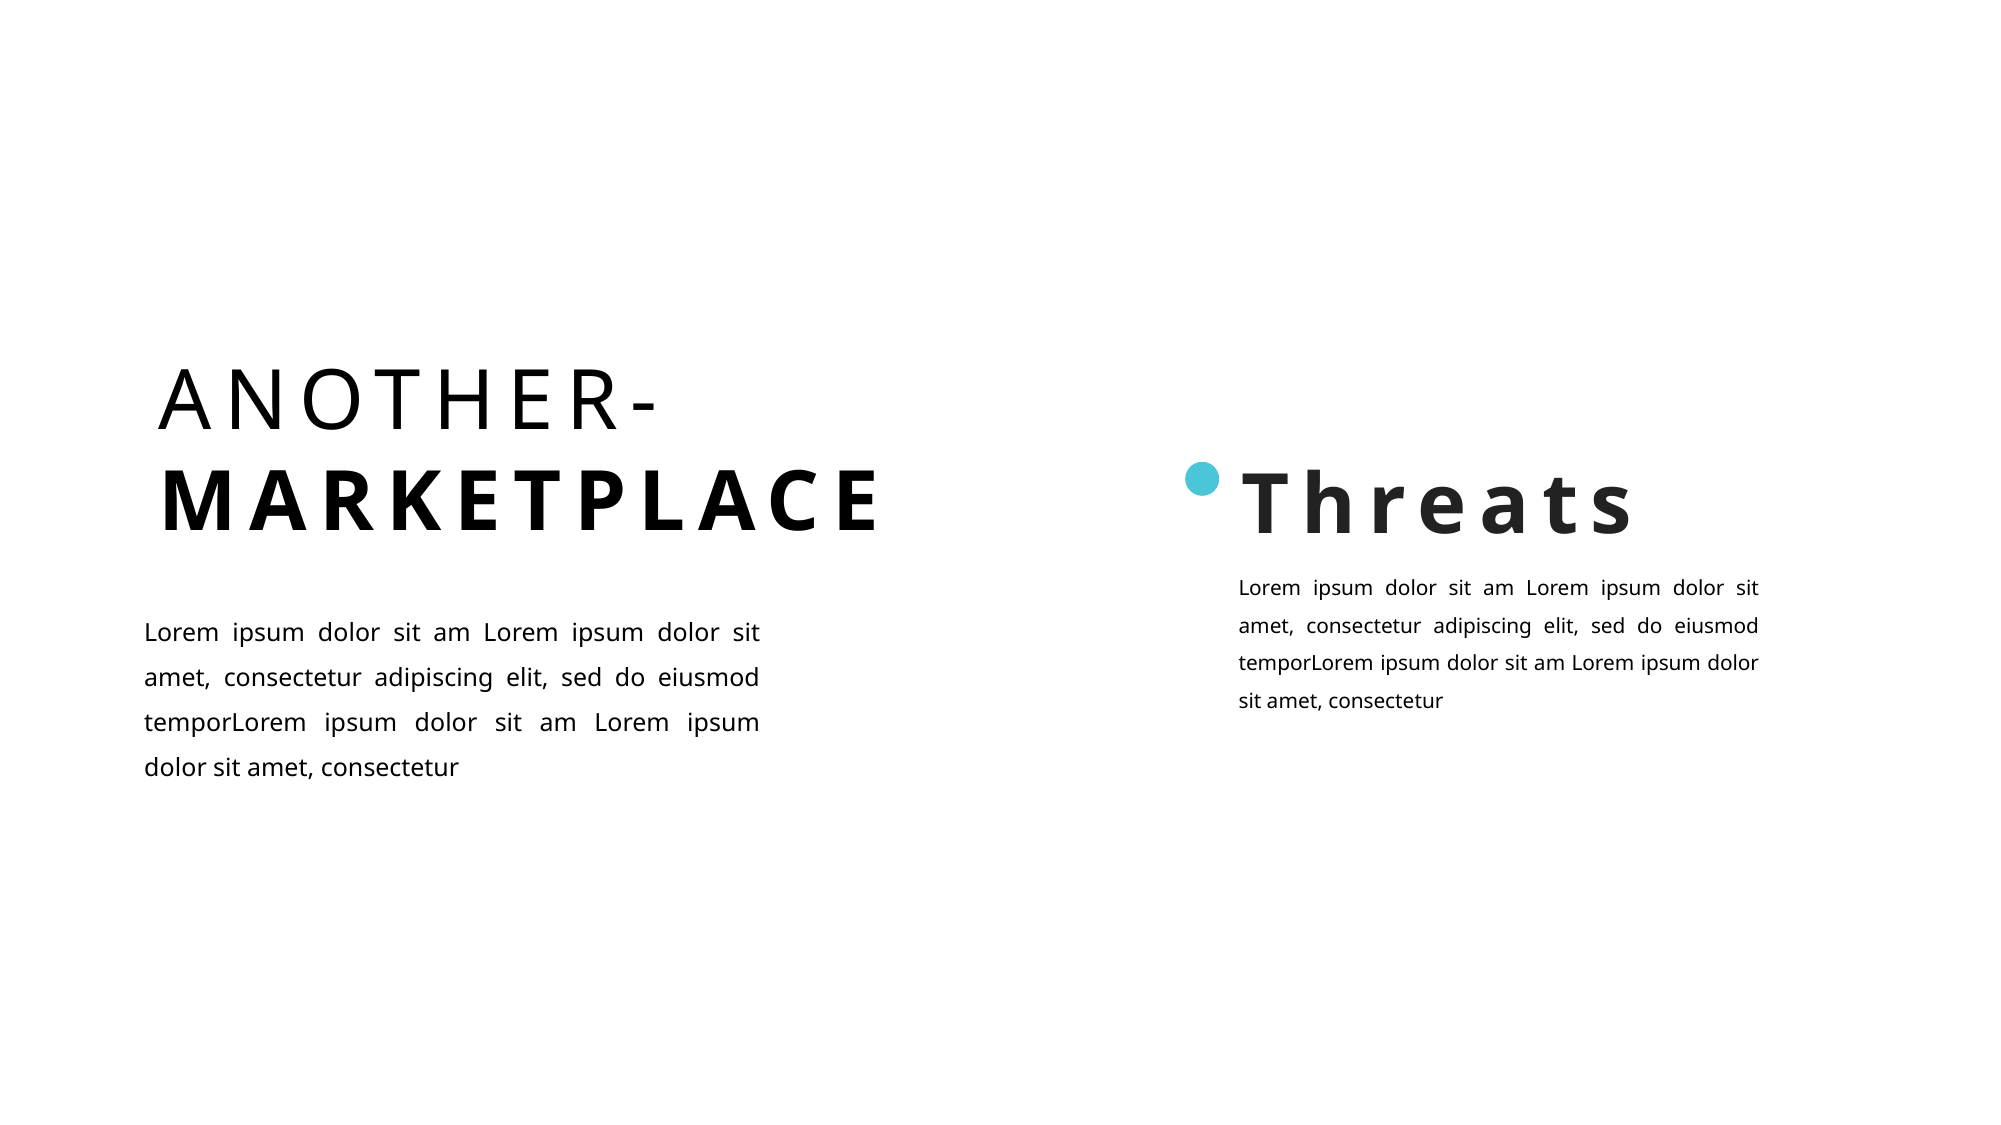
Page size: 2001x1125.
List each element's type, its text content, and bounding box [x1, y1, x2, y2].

text_box Lorem ipsum dolor sit am Lorem ipsum dolor sit amet, consectetur adipiscing elit, sed do eiusmod temporLorem ipsum dolor sit am Lorem ipsum dolor sit amet, consectetur [1238, 562, 1759, 750]
text_box Lorem ipsum dolor sit am Lorem ipsum dolor sit amet, consectetur adipiscing elit, sed do eiusmod temporLorem ipsum dolor sit am Lorem ipsum dolor sit amet, consectetur [144, 601, 762, 826]
text_box ANOTHER- MARKETPLACE [158, 346, 834, 547]
picture [834, 206, 1166, 919]
text_box [1184, 460, 1221, 497]
text_box Threats [1241, 449, 1633, 550]
